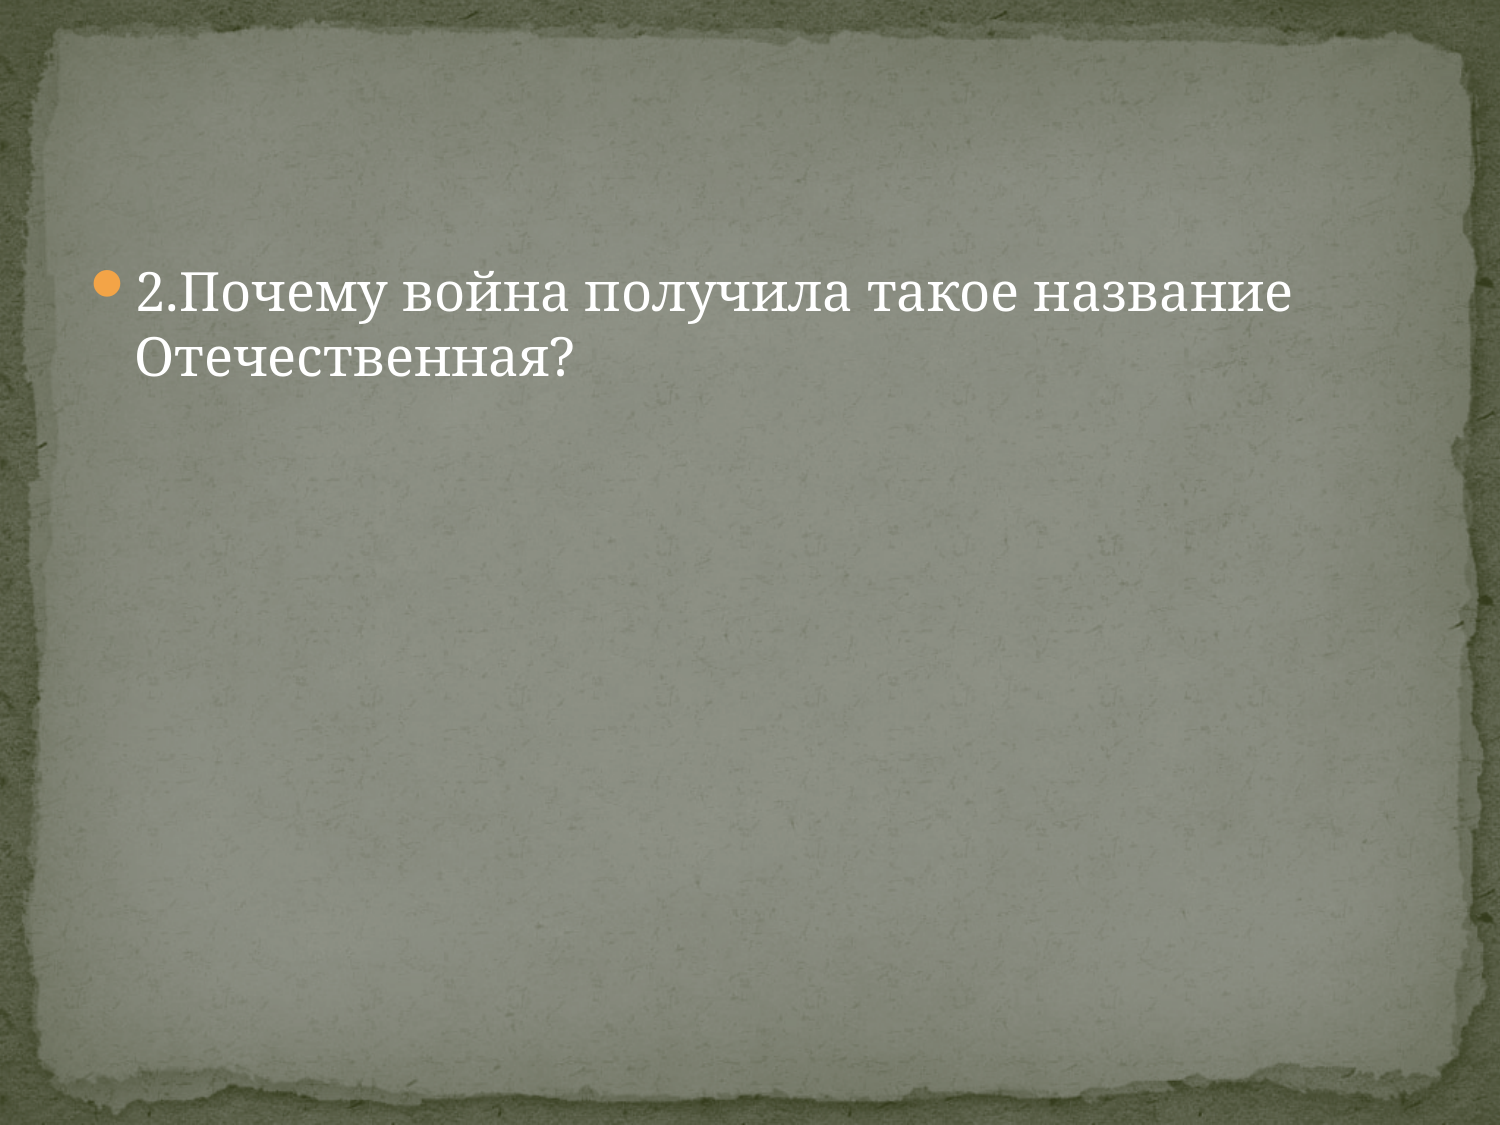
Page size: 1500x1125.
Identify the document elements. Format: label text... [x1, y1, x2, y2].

list 2.Почему война получила такое название Отечественная? [75, 249, 1425, 1000]
